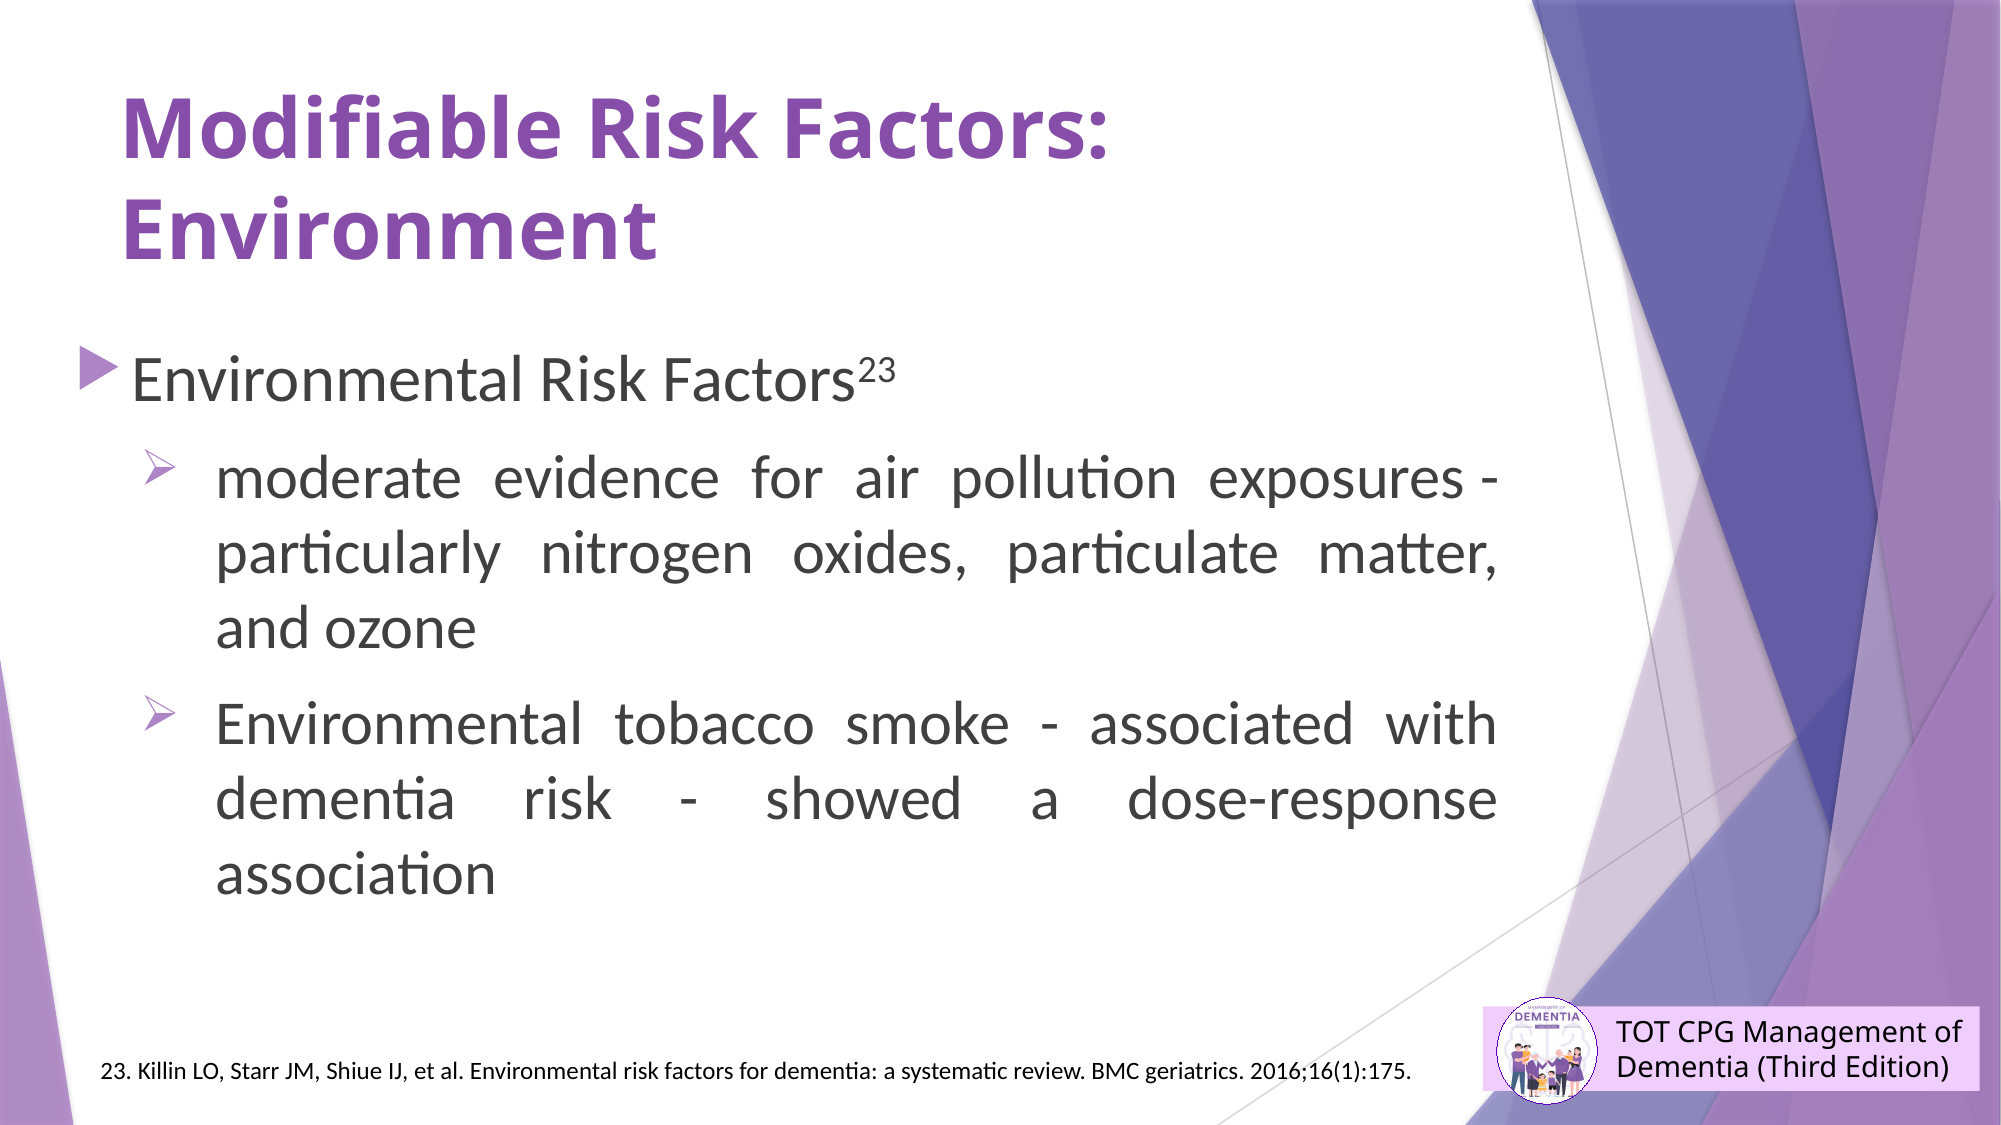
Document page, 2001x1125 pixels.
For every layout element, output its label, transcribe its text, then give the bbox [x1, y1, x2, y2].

list Environmental Risk Factors23 moderate evidence for air pollution exposures - particularly nitrogen oxides, particulate matter, and ozone Environmental tobacco smoke - associated with dementia risk - showed a dose-response association [59, 327, 1515, 953]
text_box 23. Killin LO, Starr JM, Shiue IJ, et al. Environmental risk factors for dementia: a systematic review. BMC geriatrics. 2016;16(1):175. [85, 1046, 1457, 1092]
title Modifiable Risk Factors: Environment [104, 67, 1515, 285]
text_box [1482, 996, 1981, 1105]
